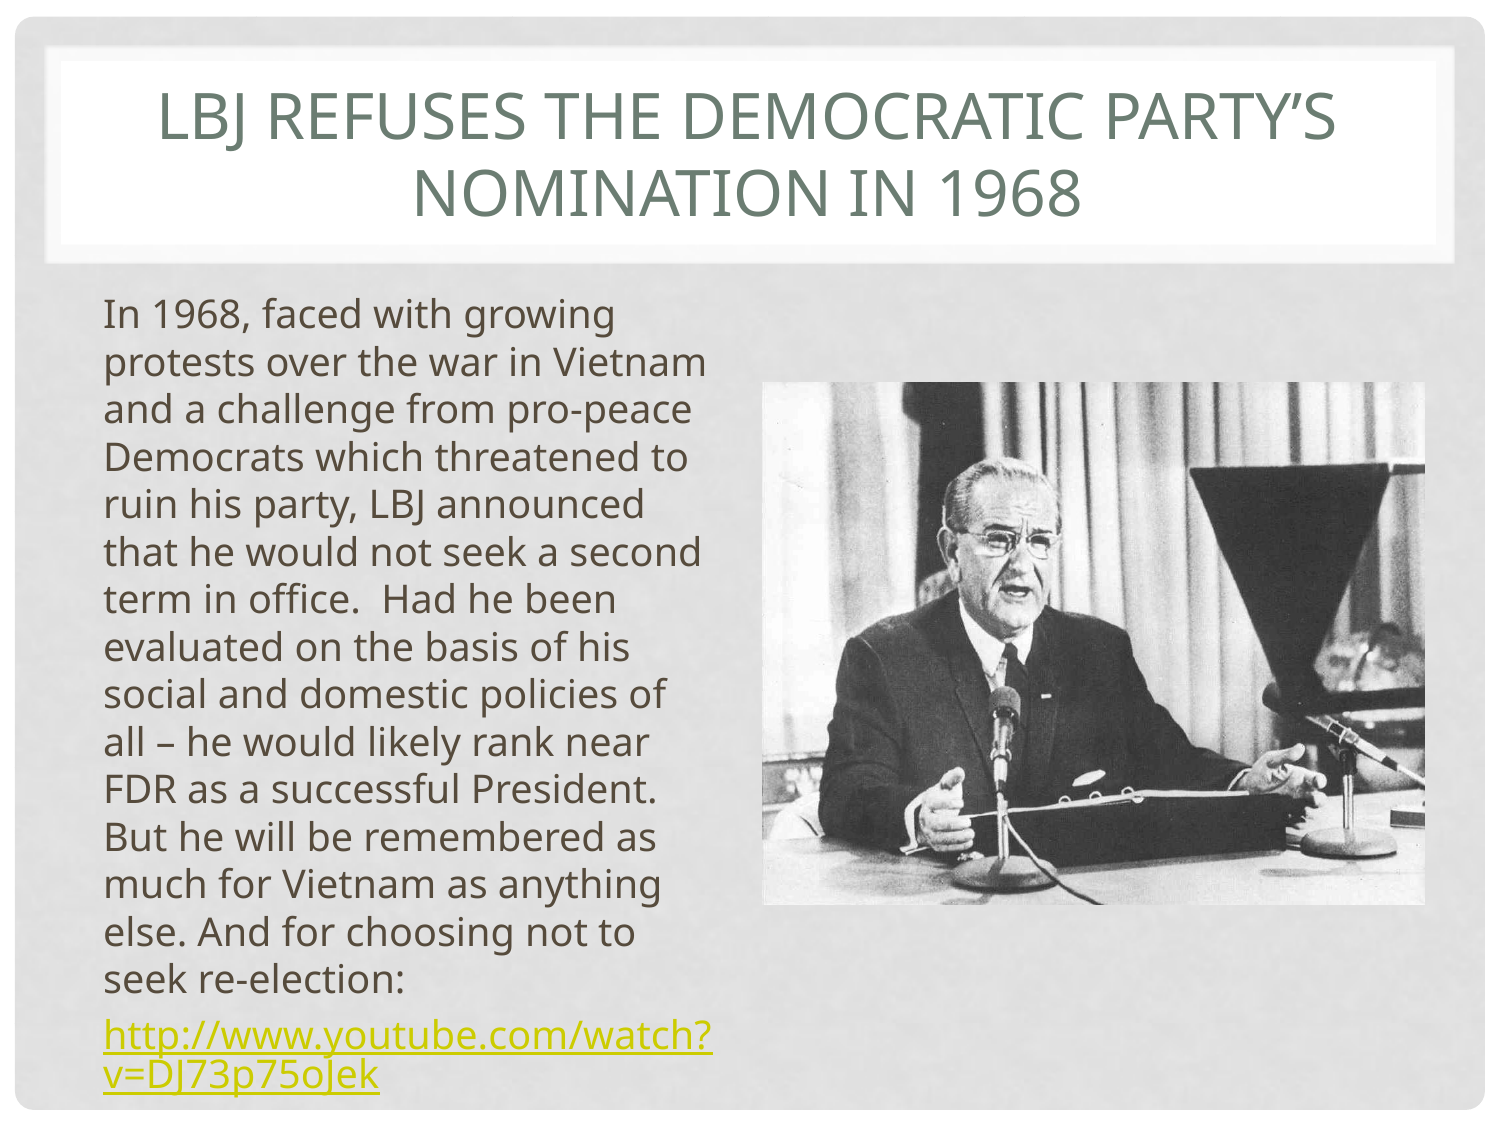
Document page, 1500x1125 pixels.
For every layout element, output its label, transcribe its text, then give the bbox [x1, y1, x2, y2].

title LBJ Refuses the Democratic party’s nomination in 1968 [69, 66, 1425, 238]
list In 1968, faced with growing protests over the war in Vietnam and a challenge from pro-peace Democrats which threatened to ruin his party, LBJ announced that he would not seek a second term in office. Had he been evaluated on the basis of his social and domestic policies of all – he would likely rank near FDR as a successful President. But he will be remembered as much for Vietnam as anything else. And for choosing not to seek re-election: http://www.youtube.com/watch?v=DJ73p75oJek [69, 281, 733, 1088]
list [762, 382, 1426, 905]
